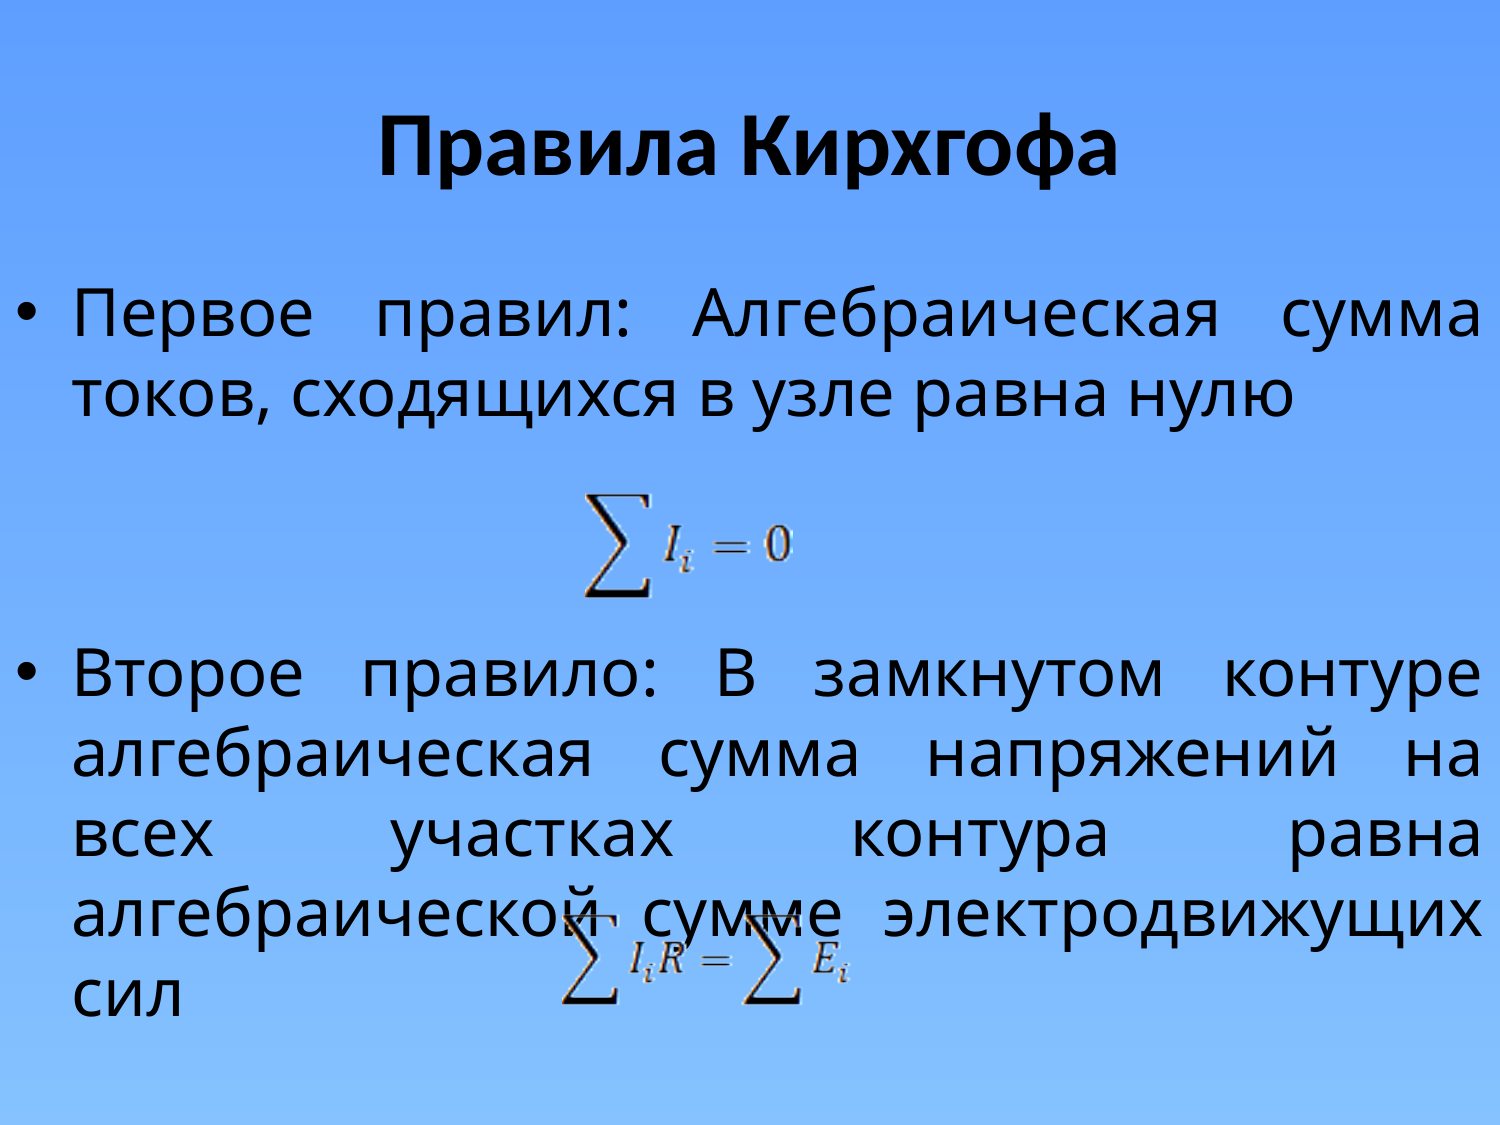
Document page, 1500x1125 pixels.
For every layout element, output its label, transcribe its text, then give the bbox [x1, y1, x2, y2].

title Правила Кирхгофа [75, 45, 1425, 233]
picture [562, 913, 854, 1016]
list Первое правил: Алгебраическая сумма токов, сходящихся в узле равна нулю Второе правило: В замкнутом контуре алгебраическая сумма напряжений на всех участках контура равна алгебраической сумме электродвижущих сил [0, 262, 1500, 1005]
picture [585, 491, 793, 610]
